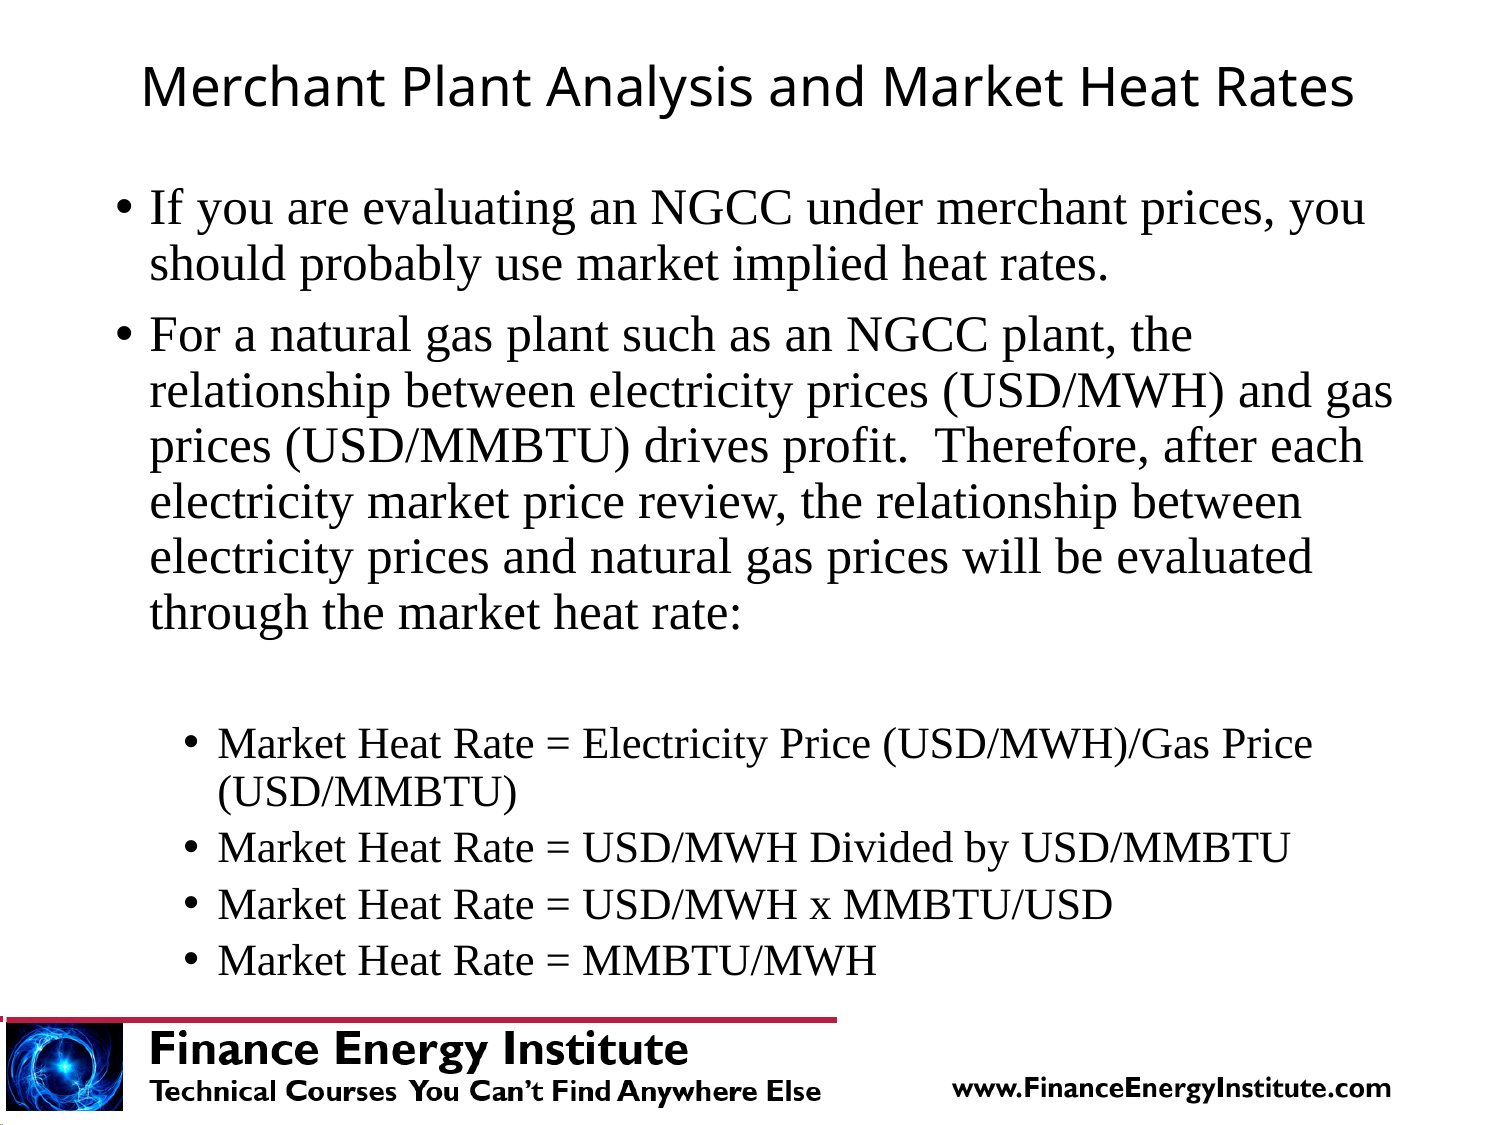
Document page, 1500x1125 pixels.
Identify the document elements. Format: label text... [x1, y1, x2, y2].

title Merchant Plant Analysis and Market Heat Rates [120, 32, 1378, 146]
picture [0, 1006, 837, 1125]
picture [947, 1071, 1400, 1108]
list If you are evaluating an NGCC under merchant prices, you should probably use market implied heat rates. For a natural gas plant such as an NGCC plant, the relationship between electricity prices (USD/MWH) and gas prices (USD/MMBTU) drives profit. Therefore, after each electricity market price review, the relationship between electricity prices and natural gas prices will be evaluated through the market heat rate: Market Heat Rate = Electricity Price (USD/MWH)/Gas Price (USD/MMBTU) Market Heat Rate = USD/MWH Divided by USD/MMBTU Market Heat Rate = USD/MWH x MMBTU/USD Market Heat Rate = MMBTU/MWH [100, 173, 1417, 1004]
